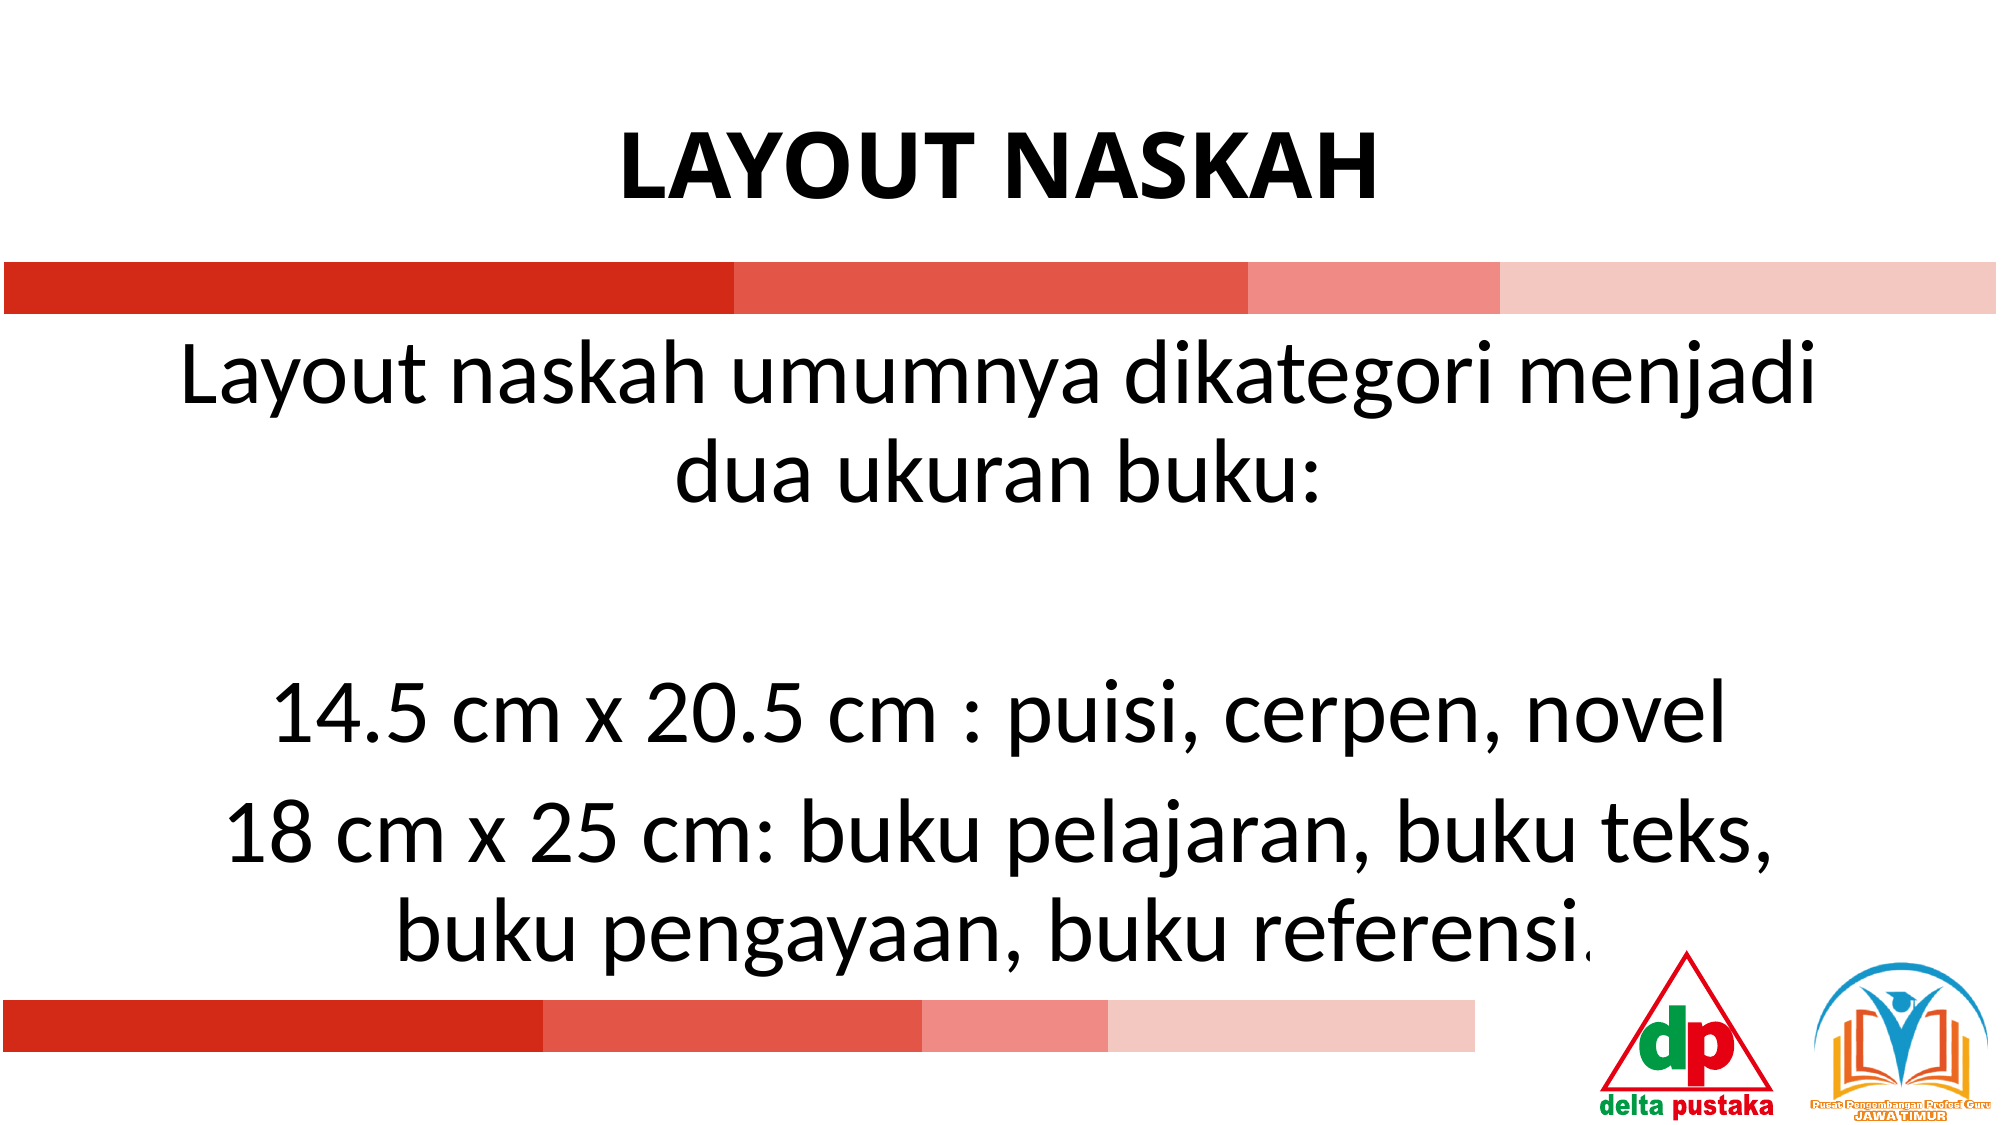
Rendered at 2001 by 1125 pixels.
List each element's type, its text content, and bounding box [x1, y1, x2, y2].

title LAYOUT NASKAH [137, 59, 1863, 259]
list Layout naskah umumnya dikategori menjadi dua ukuran buku: 14.5 cm x 20.5 cm : puisi, cerpen, novel 18 cm x 25 cm: buku pelajaran, buku teks, buku pengayaan, buku referensi. [137, 317, 1863, 937]
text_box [0, 937, 2000, 1125]
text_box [0, 259, 2000, 317]
